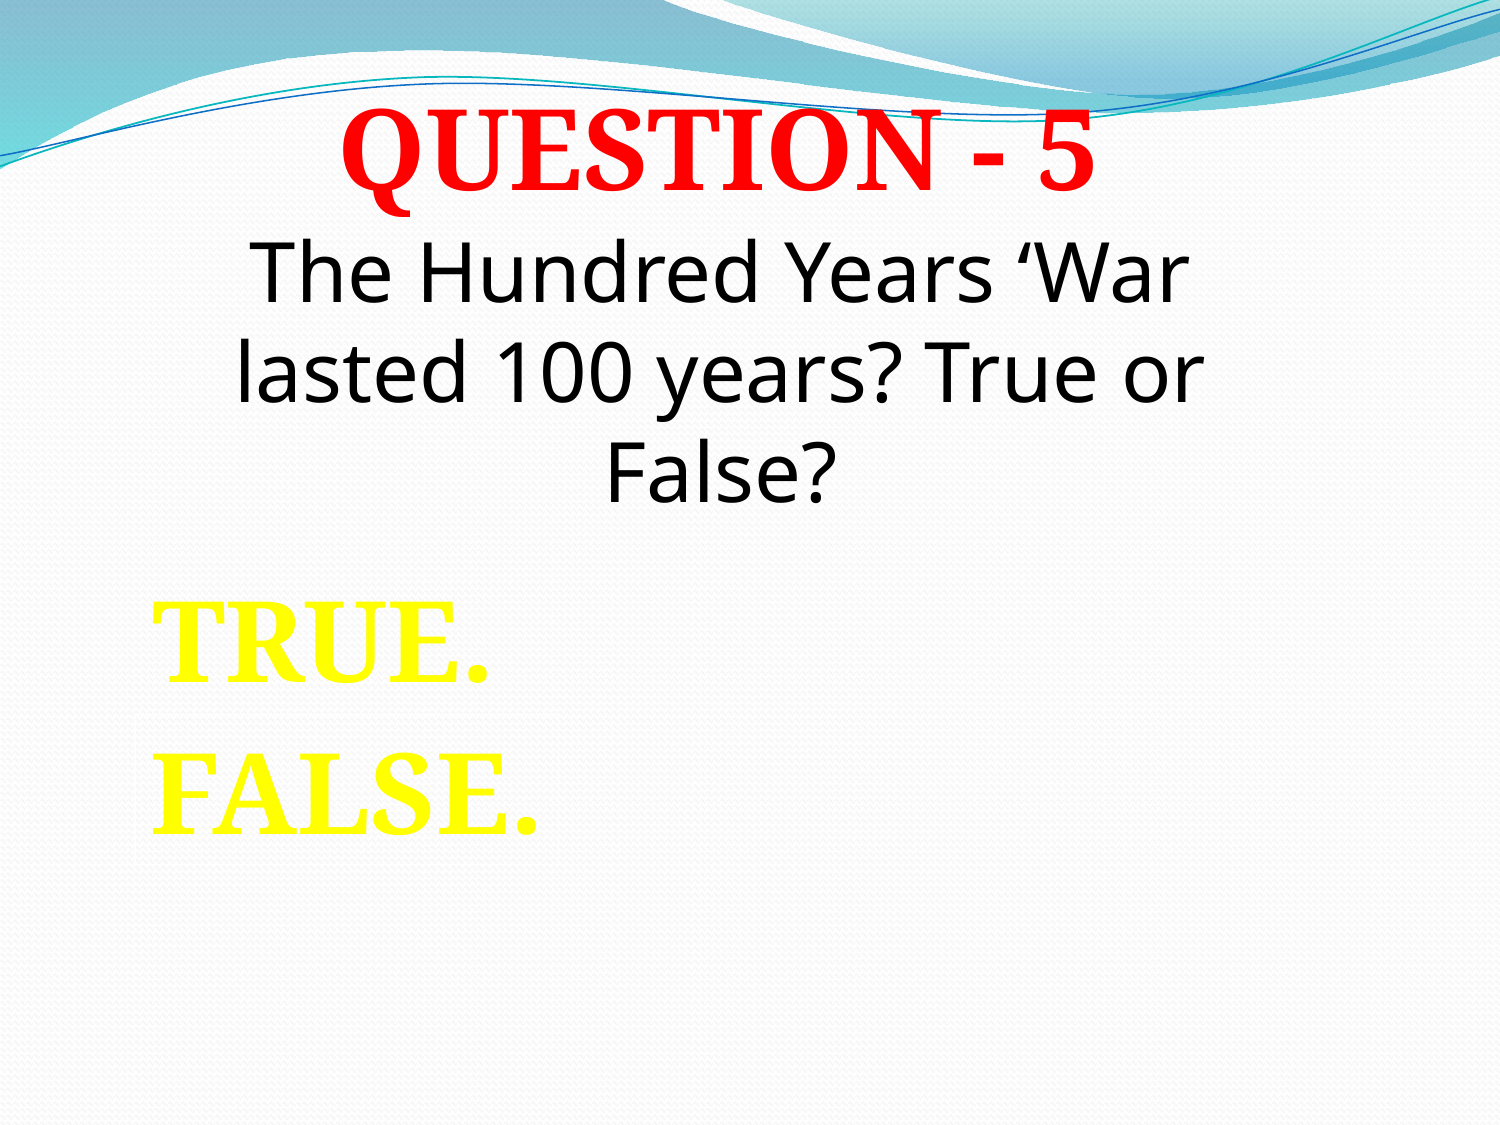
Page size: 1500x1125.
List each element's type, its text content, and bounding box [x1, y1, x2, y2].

text_box True. [137, 562, 510, 713]
text_box False. [135, 714, 559, 865]
text_box Question - 5 [322, 70, 1115, 212]
text_box The Hundred Years ‘War lasted 100 years? True or False? [140, 212, 1301, 527]
